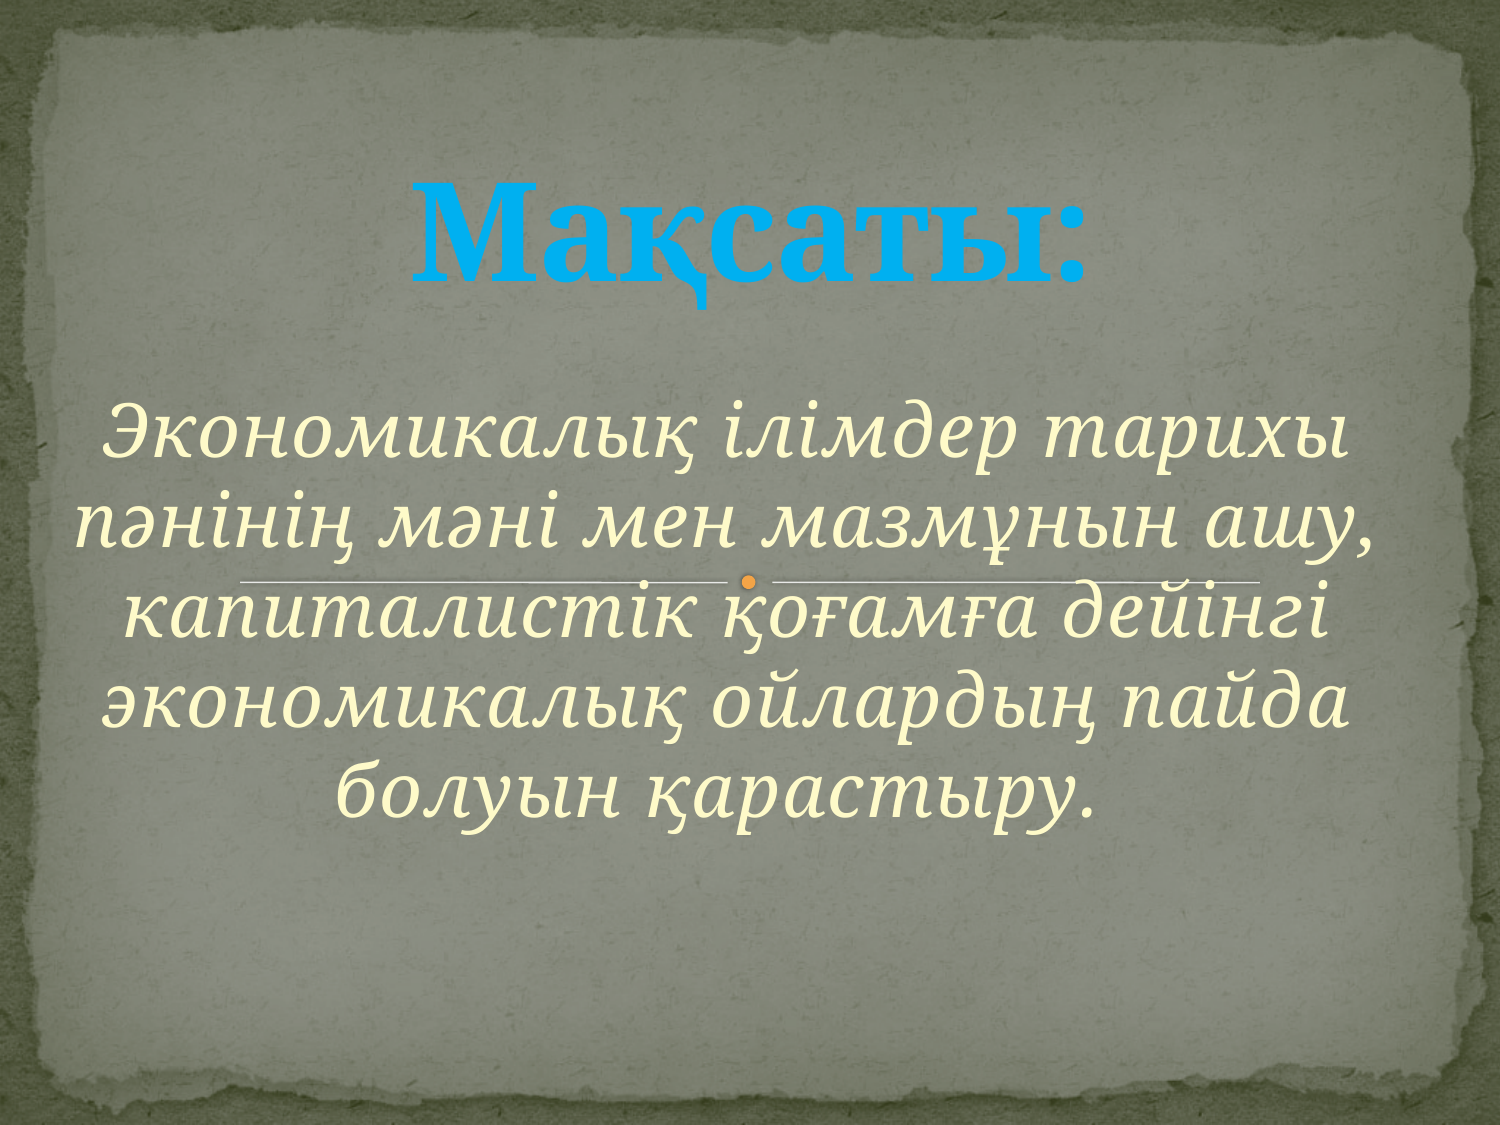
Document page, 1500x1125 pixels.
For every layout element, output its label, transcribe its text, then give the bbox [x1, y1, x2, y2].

subtitle Экономикалық ілімдер тарихы пәнінің мәні мен мазмұнын ашу, капиталистік қоғамға дейінгі экономикалық ойлардың пайда болуын қарастыру. [46, 375, 1410, 844]
title Мақсаты: [70, 70, 1433, 317]
